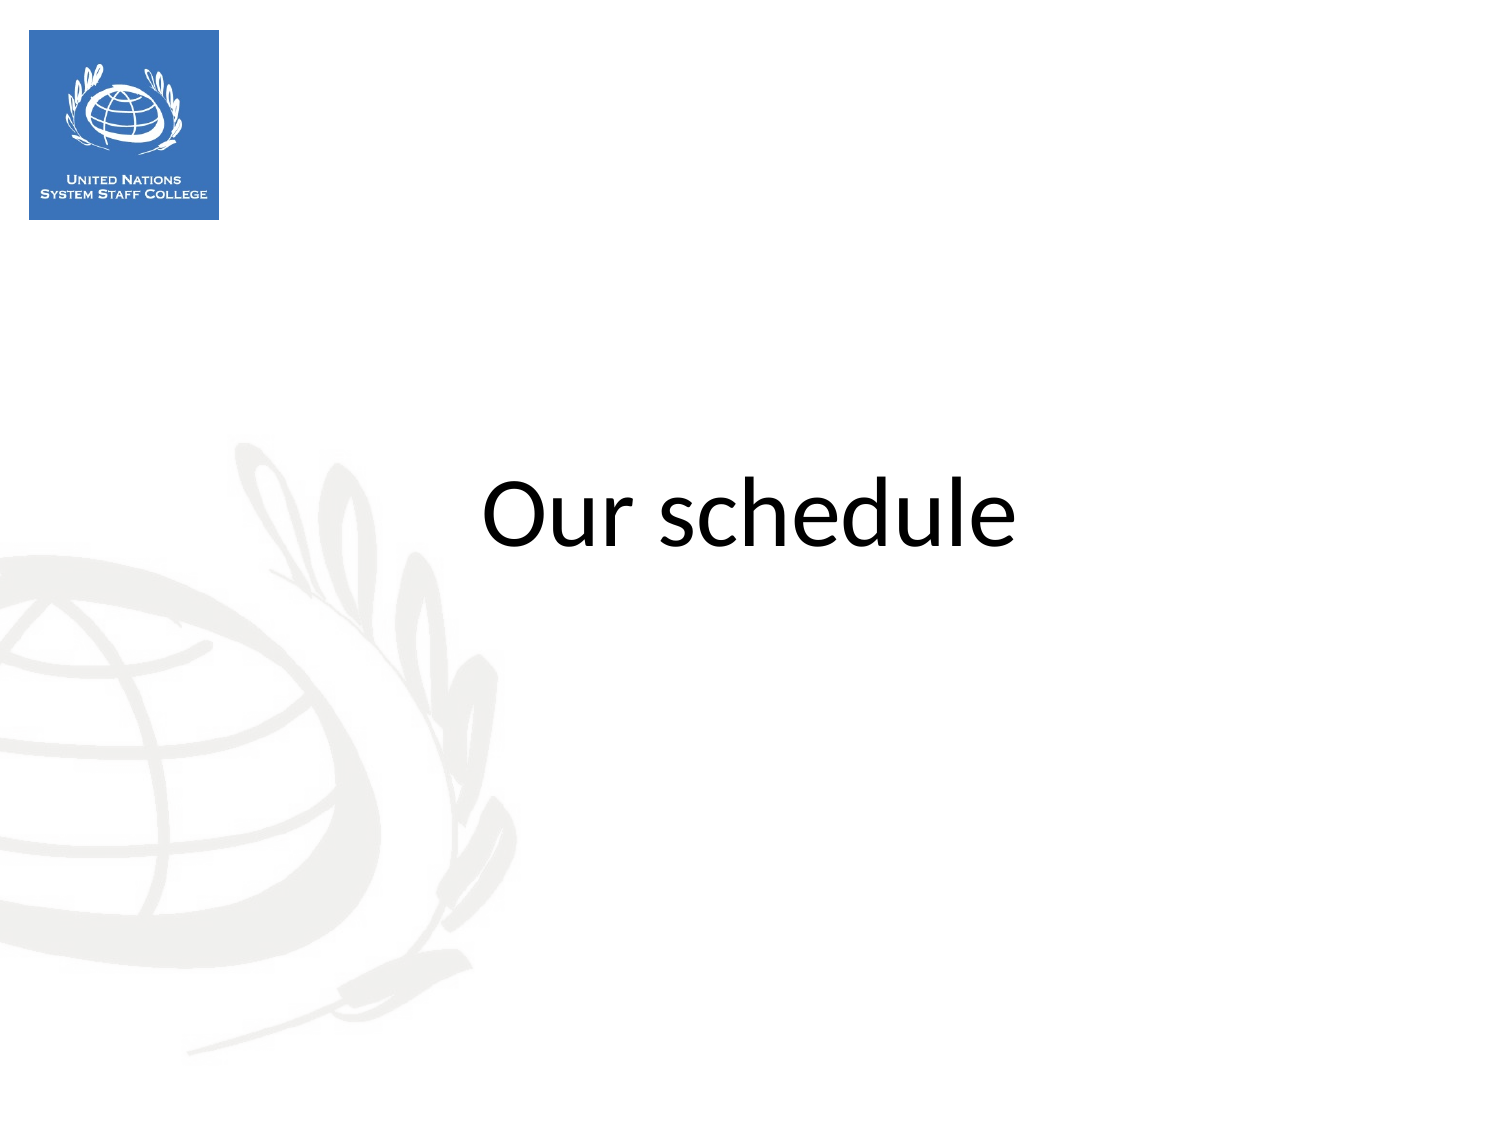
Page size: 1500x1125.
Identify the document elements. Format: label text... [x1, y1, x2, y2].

picture [29, 30, 219, 220]
title Our schedule [112, 412, 1388, 601]
